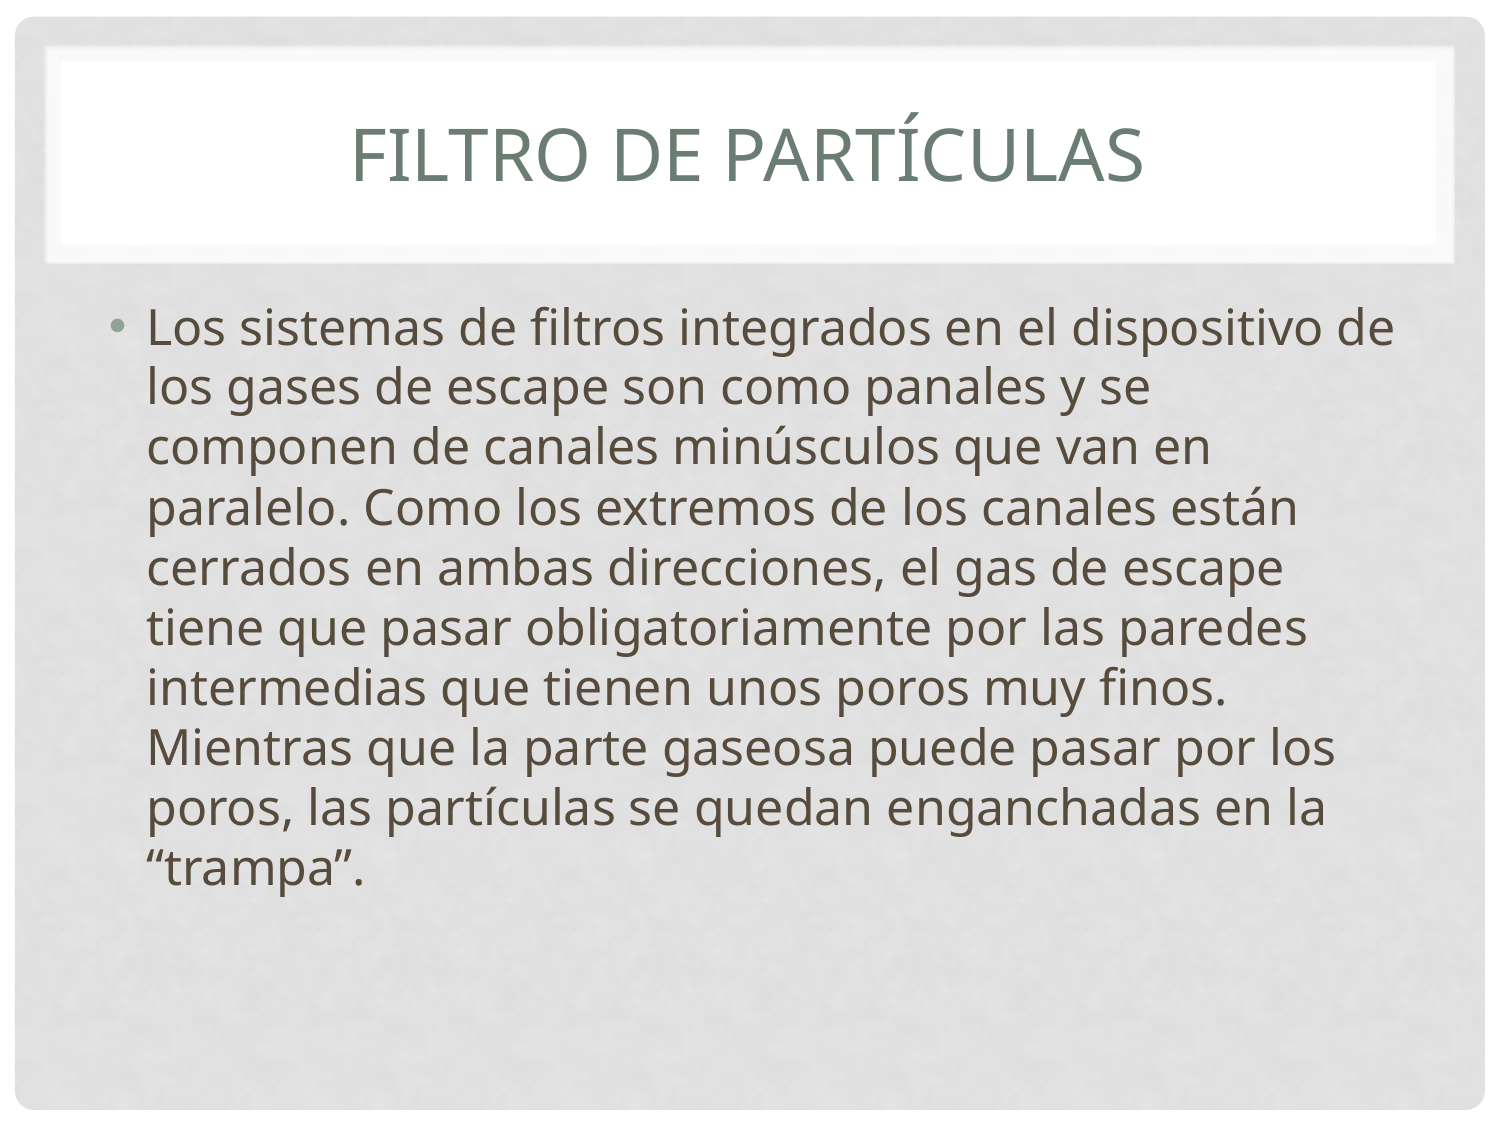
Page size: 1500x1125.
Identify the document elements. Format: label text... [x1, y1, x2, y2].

title Filtro de partículas [69, 66, 1425, 238]
list Los sistemas de filtros integrados en el dispositivo de los gases de escape son como panales y se componen de canales minúsculos que van en paralelo. Como los extremos de los canales están cerrados en ambas direcciones, el gas de escape tiene que pasar obligatoriamente por las paredes intermedias que tienen unos poros muy finos. Mientras que la parte gaseosa puede pasar por los poros, las partículas se quedan enganchadas en la “trampa”. [75, 287, 1425, 1005]
